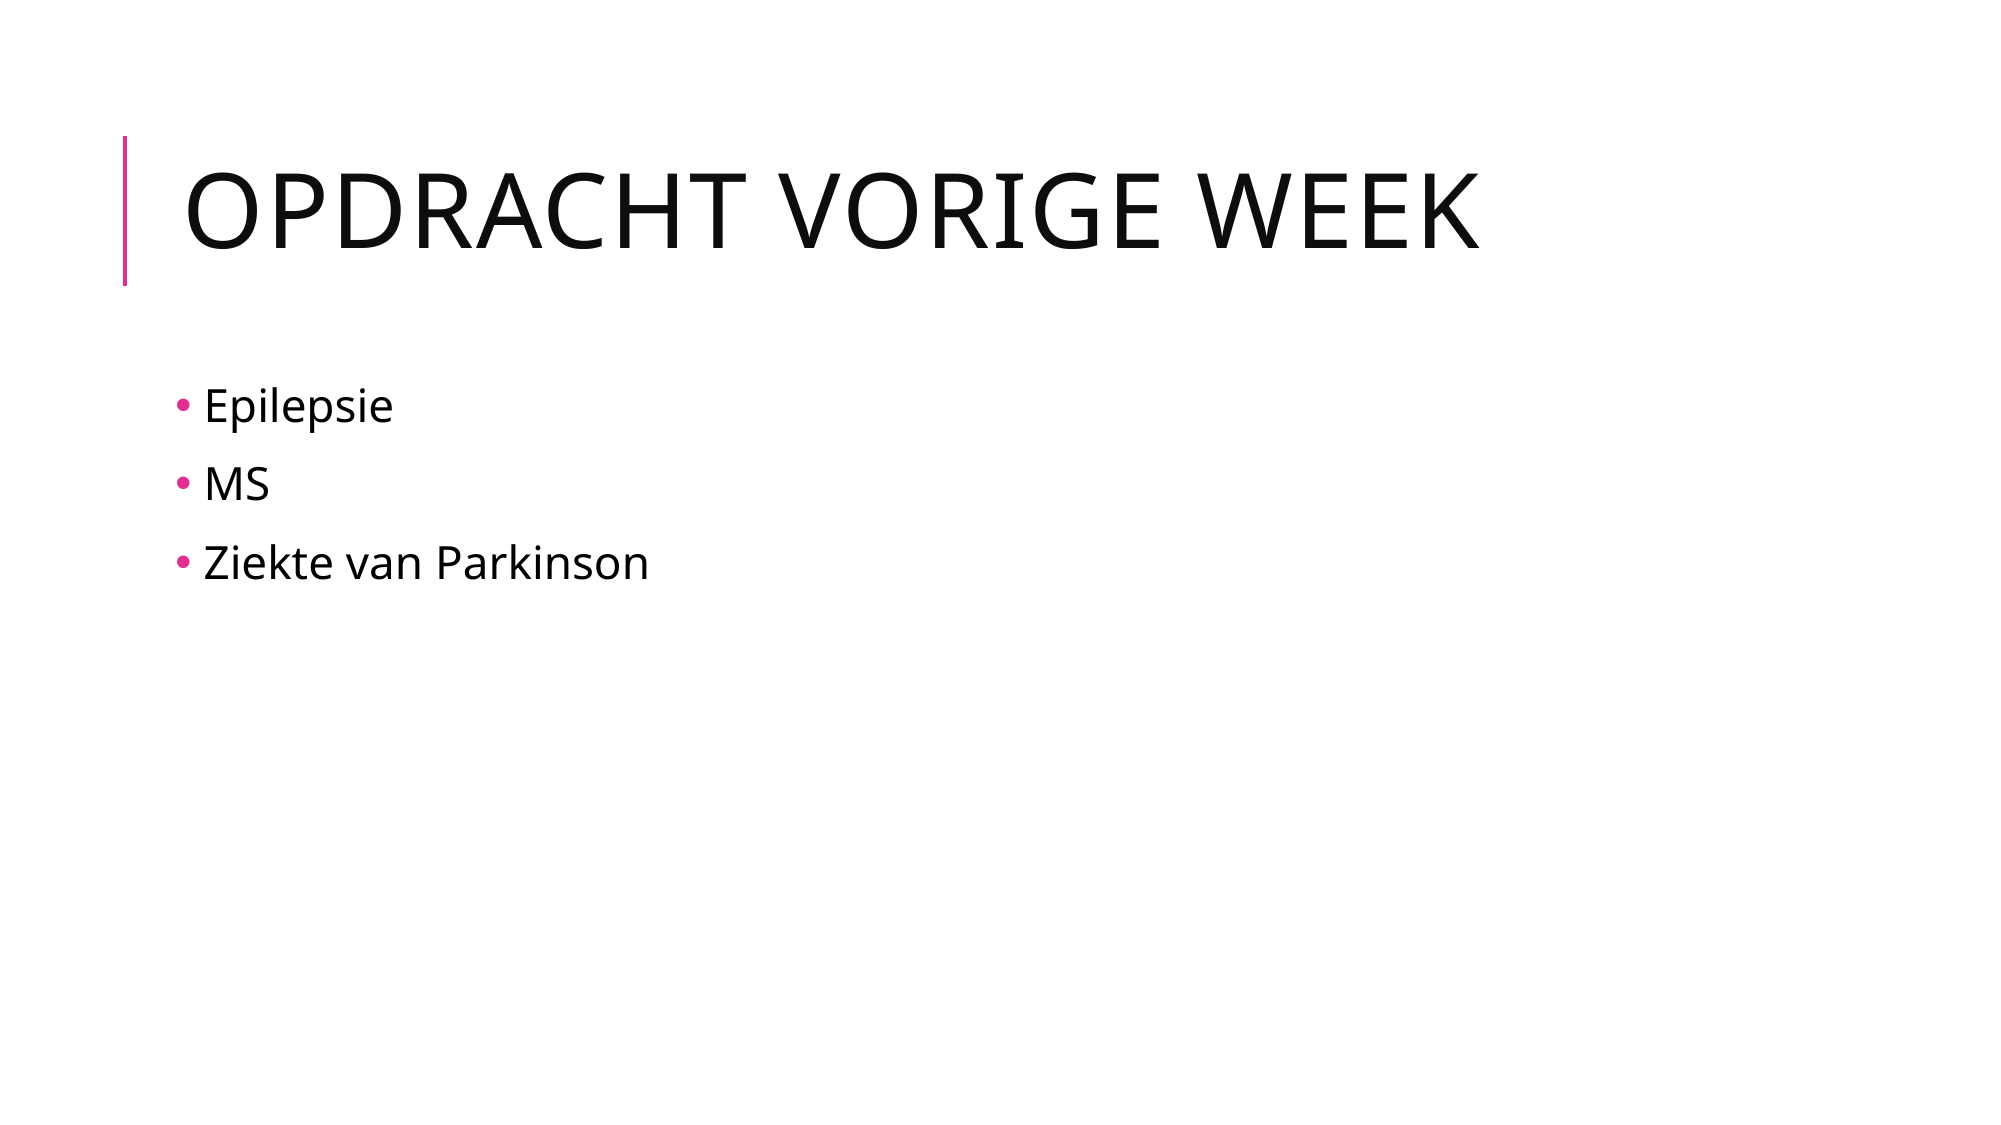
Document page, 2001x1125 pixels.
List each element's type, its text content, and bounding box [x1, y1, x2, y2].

list Epilepsie MS Ziekte van Parkinson [168, 375, 1763, 1035]
title Opdracht vorige week [168, 96, 1763, 342]
